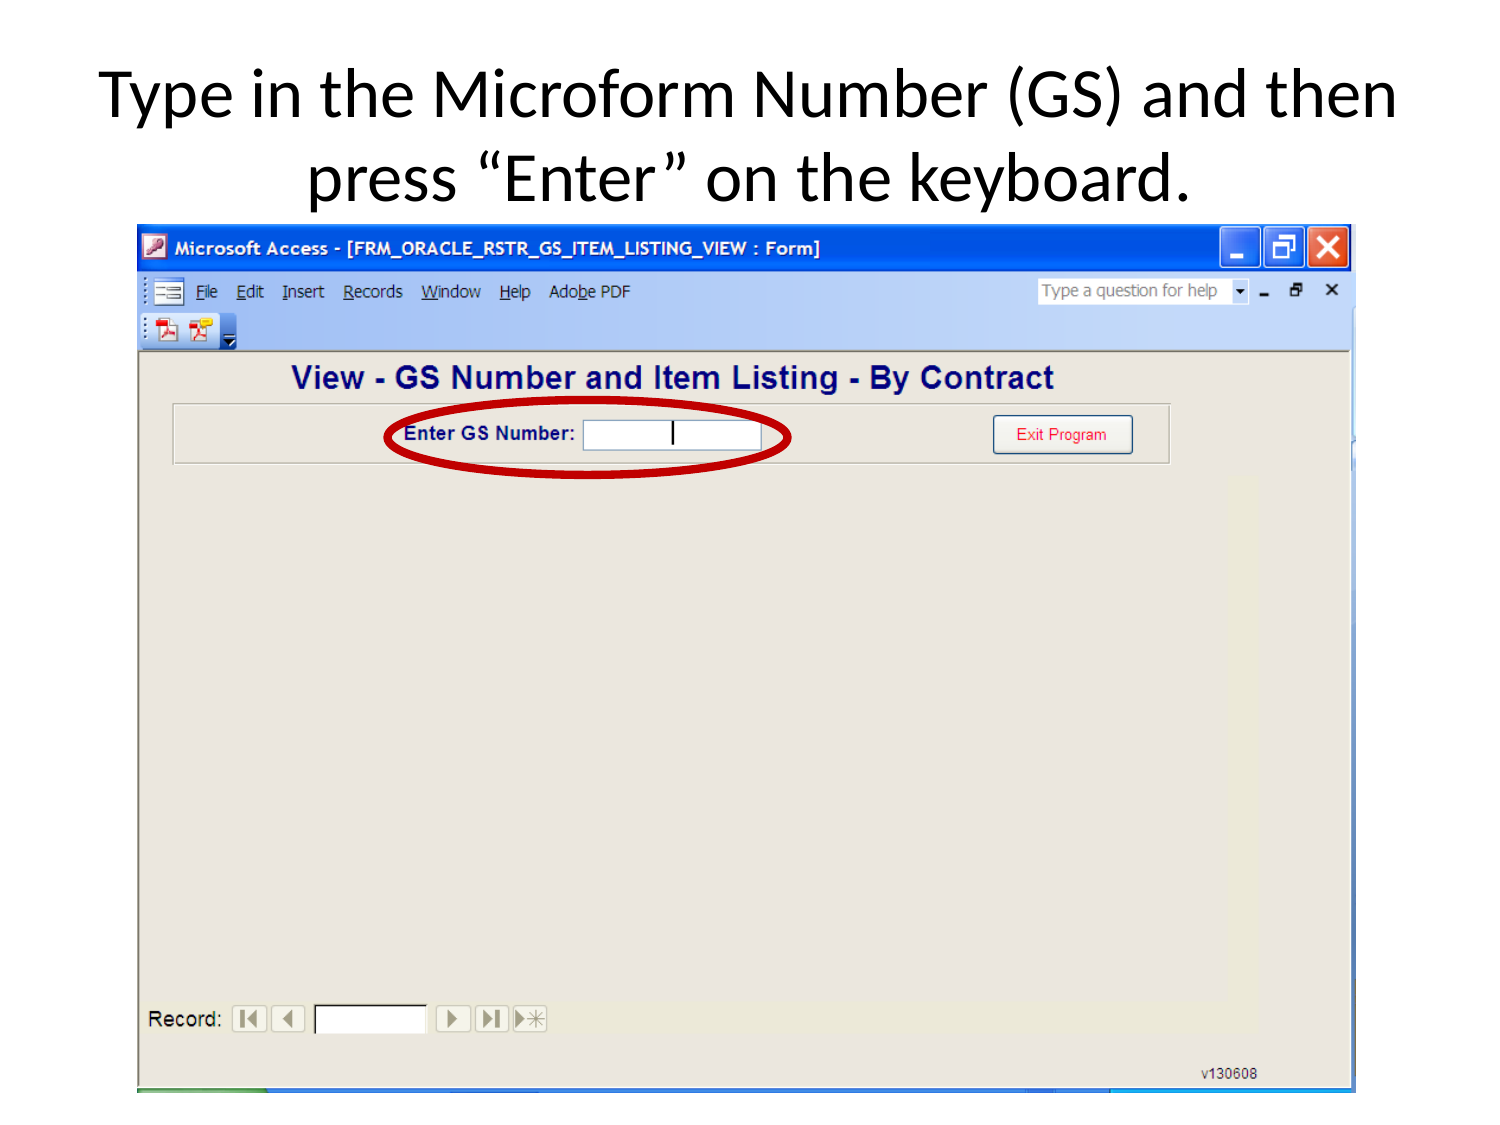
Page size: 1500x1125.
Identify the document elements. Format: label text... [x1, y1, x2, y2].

picture [137, 224, 1356, 1093]
title Type in the Microform Number (GS) and then press “Enter” on the keyboard. [50, 37, 1450, 225]
